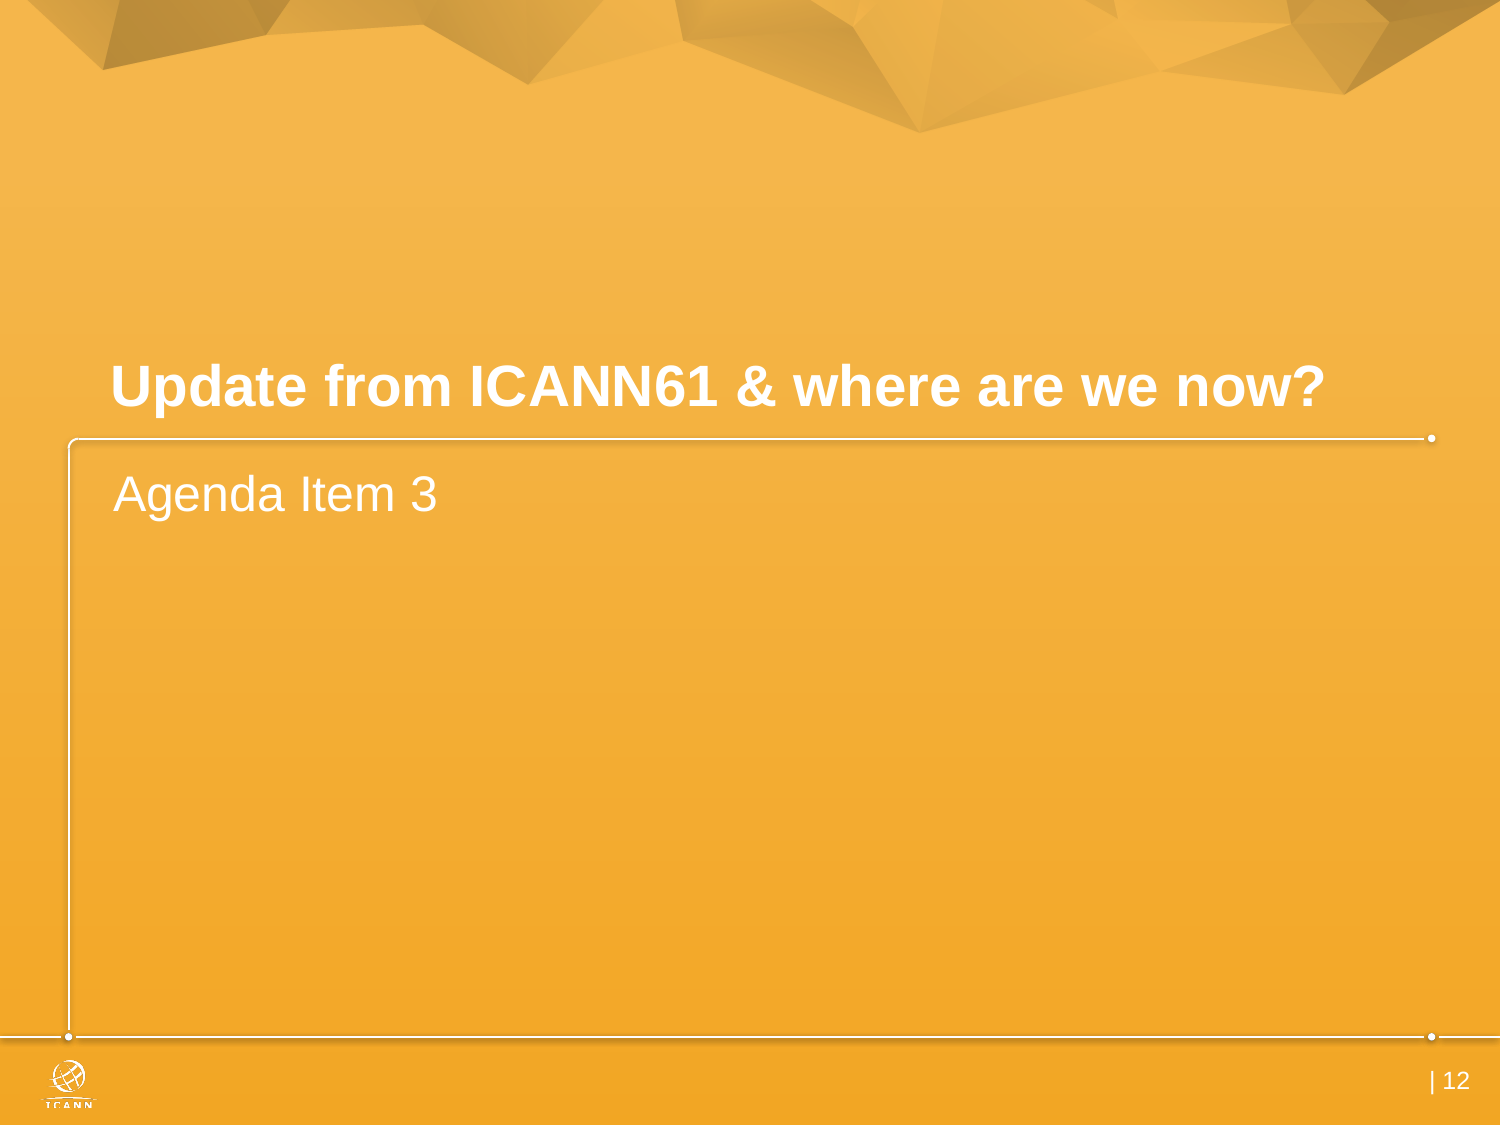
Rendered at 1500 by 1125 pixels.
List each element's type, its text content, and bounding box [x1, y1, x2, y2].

list Agenda Item 3 [98, 453, 1396, 604]
picture [0, 0, 1500, 1125]
title Update from ICANN61 & where are we now? [95, 130, 1398, 426]
